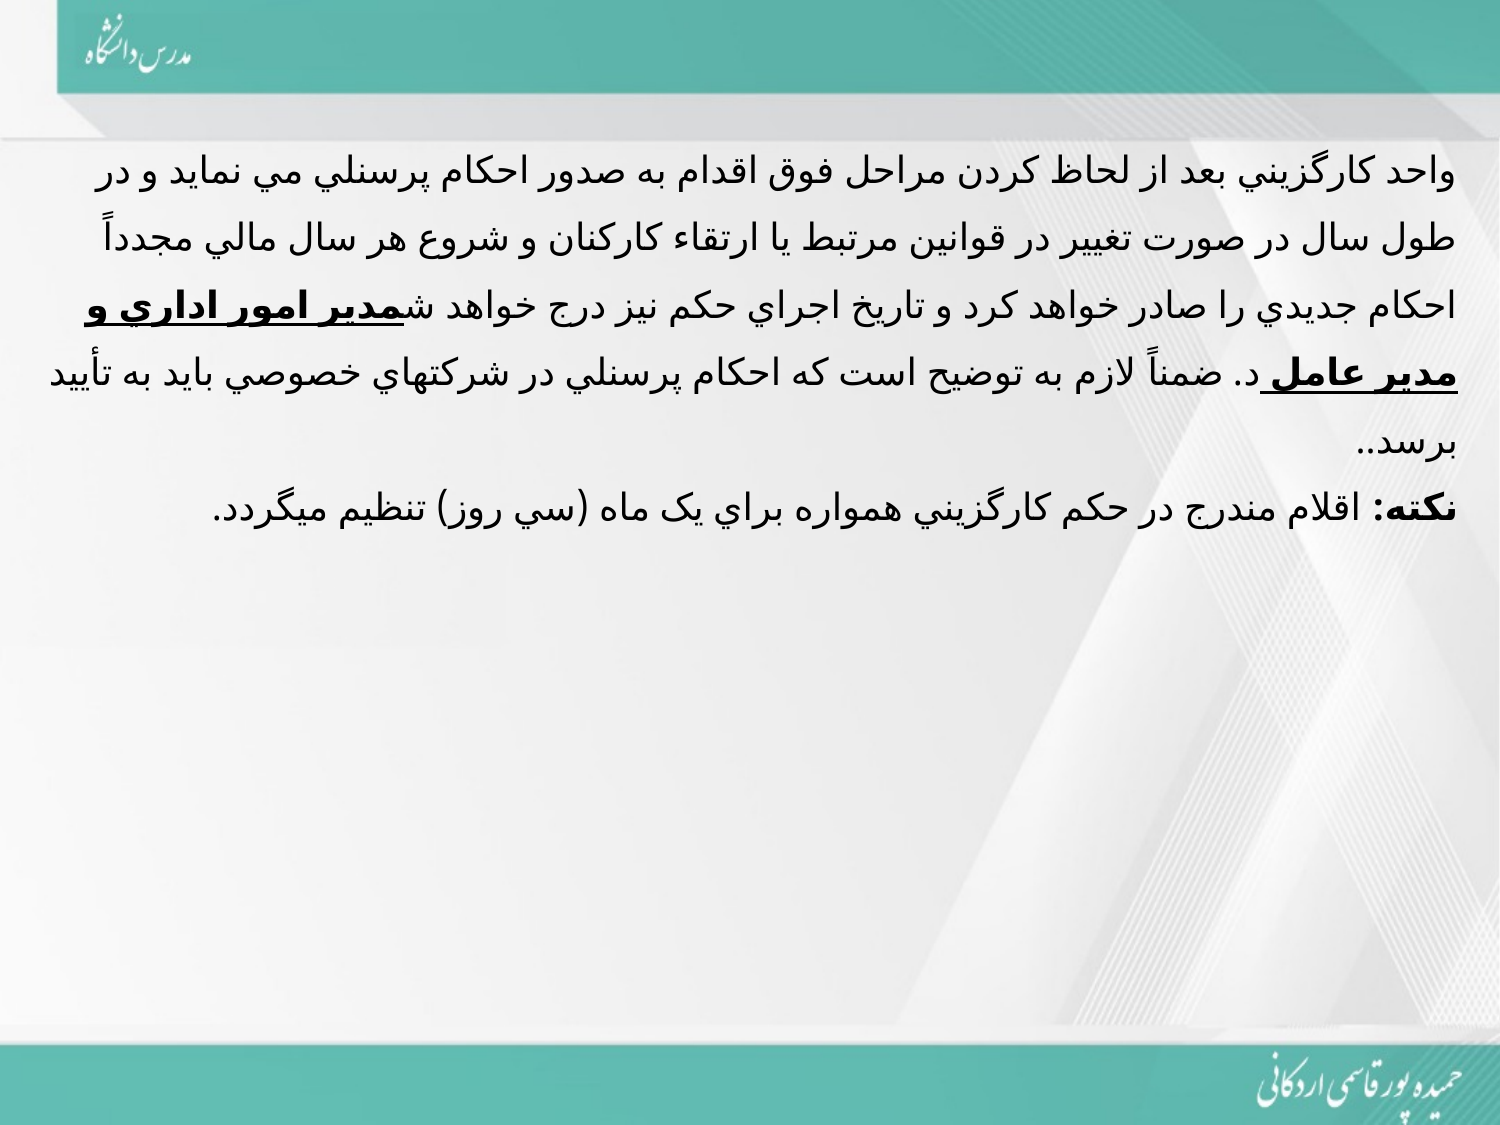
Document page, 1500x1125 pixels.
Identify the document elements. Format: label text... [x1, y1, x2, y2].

text_box واحد کارگزيني بعد از لحاظ کردن مراحل فوق اقدام به صدور احکام پرسنلي مي نمايد و در طول سال در صورت تغيير در قوانين مرتبط يا ارتقاء کارکنان و شروع هر سال مالي مجدداً احکام جديدي را صادر خواهد کرد و تاريخ اجراي حکم نيز درج خواهد شمدير امور اداري و مدير عامل د. ضمناً لازم به توضيح است که احکام پرسنلي در شرکتهاي خصوصي بايد به تأييد برسد.. نکته: اقلام مندرج در حکم کارگزيني همواره براي يک ماه (سي روز) تنظيم مي­گردد. [14, 3, 1474, 730]
picture [0, 0, 1500, 1125]
